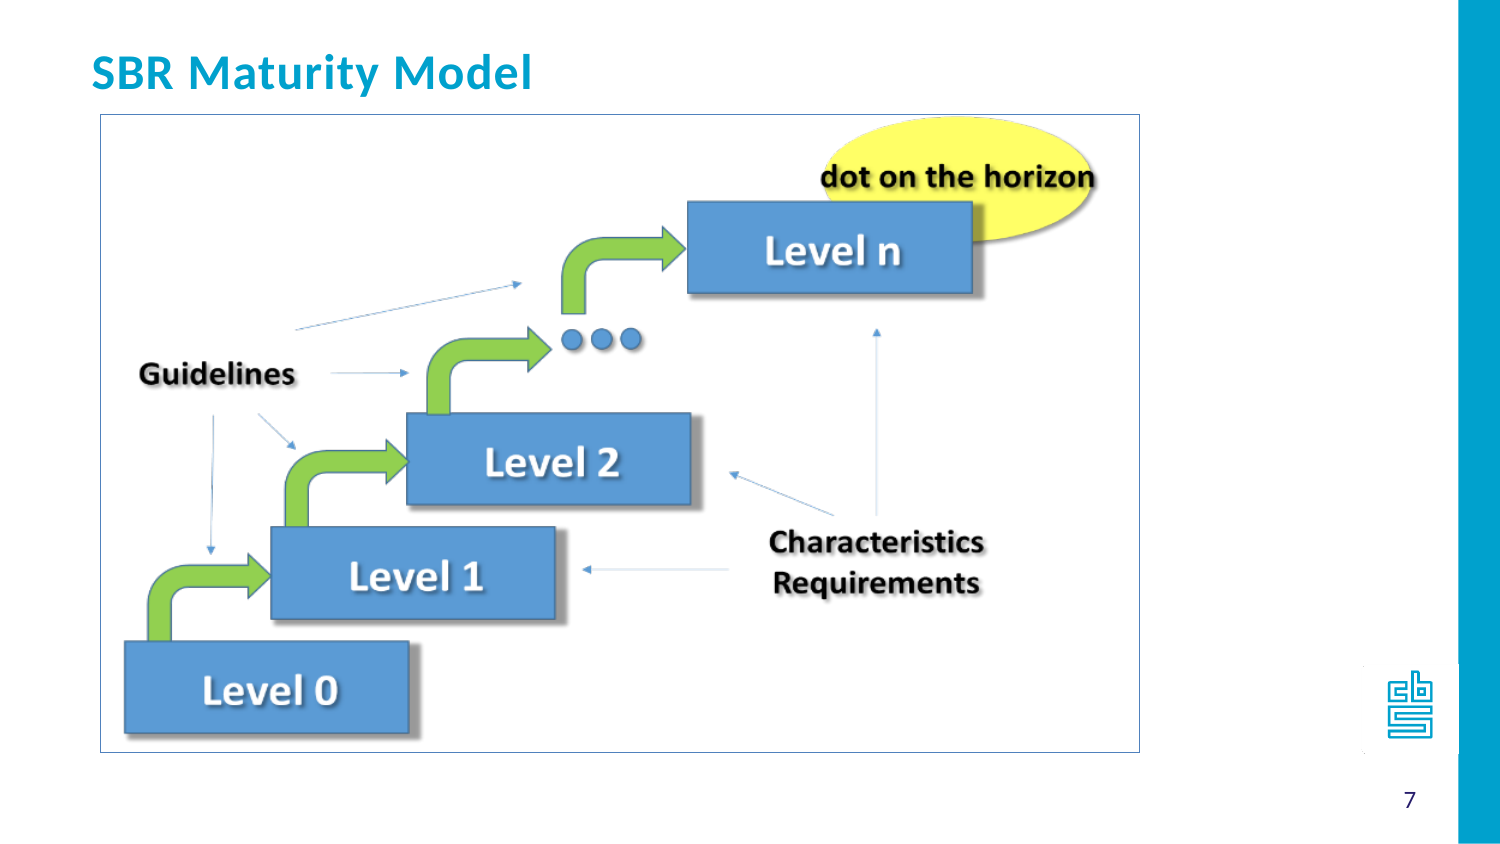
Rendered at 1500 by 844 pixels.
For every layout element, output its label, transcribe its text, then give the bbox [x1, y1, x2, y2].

picture [1361, 664, 1458, 754]
list SBR Maturity Model [76, 32, 1341, 186]
slide_number 7 [1361, 772, 1459, 826]
picture [100, 114, 1140, 753]
